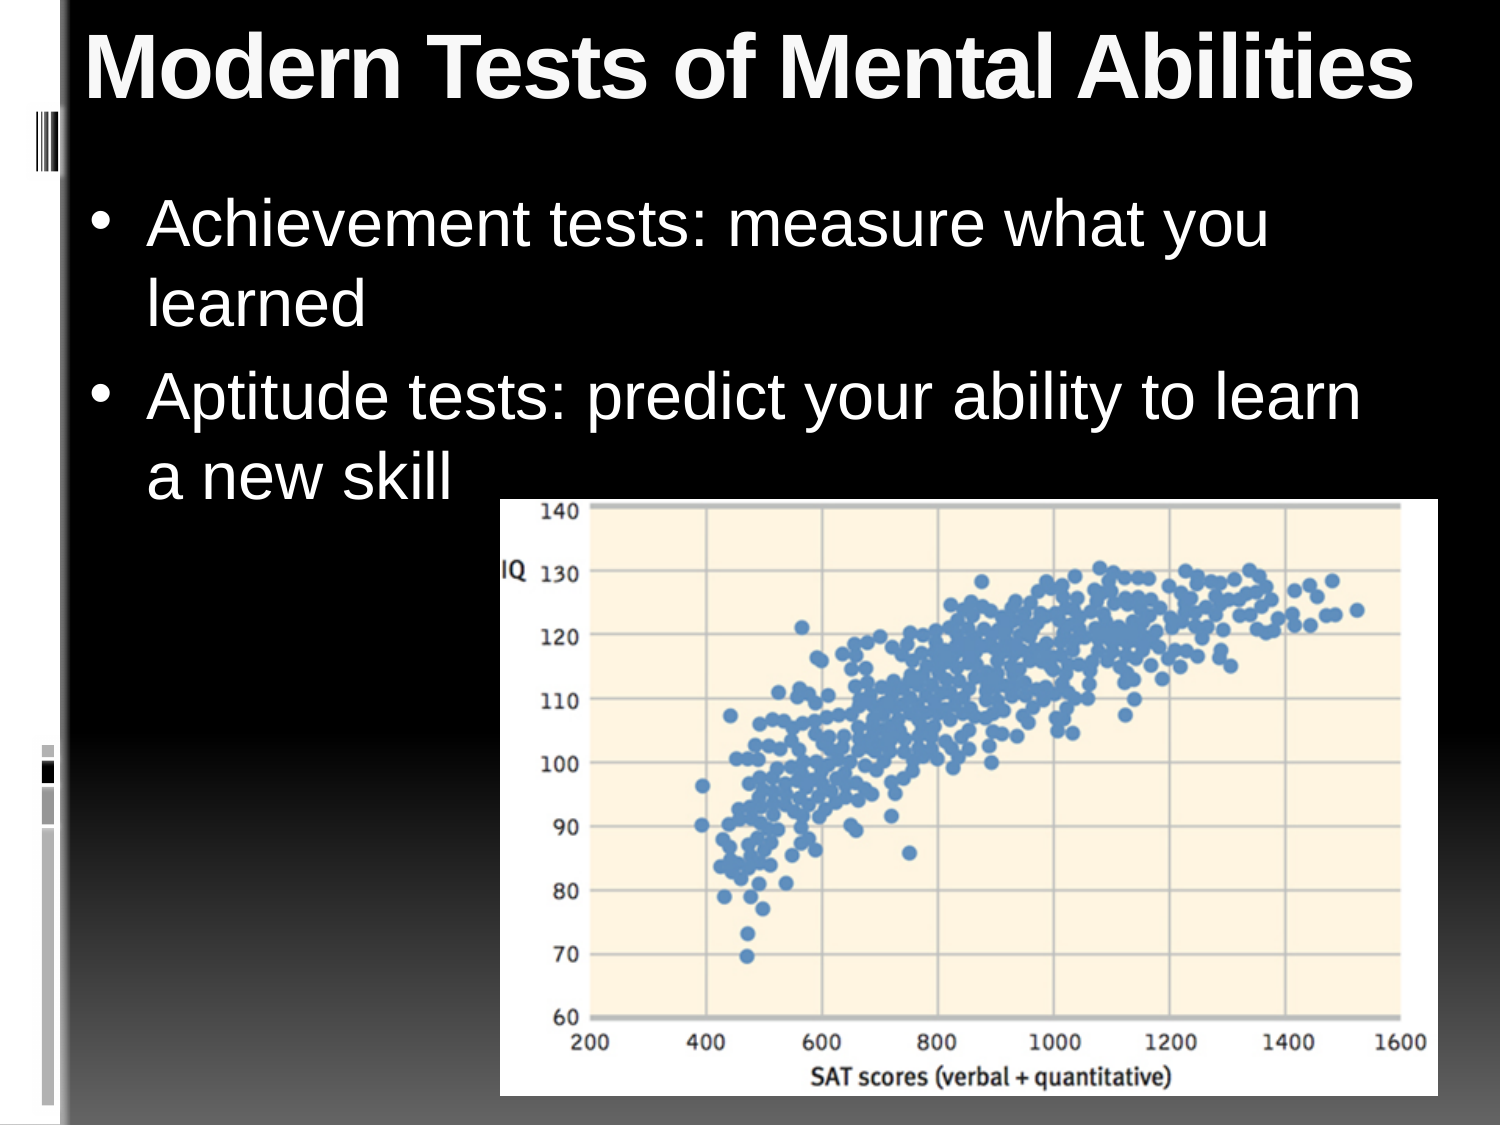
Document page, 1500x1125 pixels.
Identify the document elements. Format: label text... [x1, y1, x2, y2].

picture [499, 499, 1438, 1096]
text_box Achievement tests: measure what you learned Aptitude tests: predict your ability to learn a new skill [74, 172, 1425, 915]
title Modern Tests of Mental Abilities [0, 0, 1500, 173]
